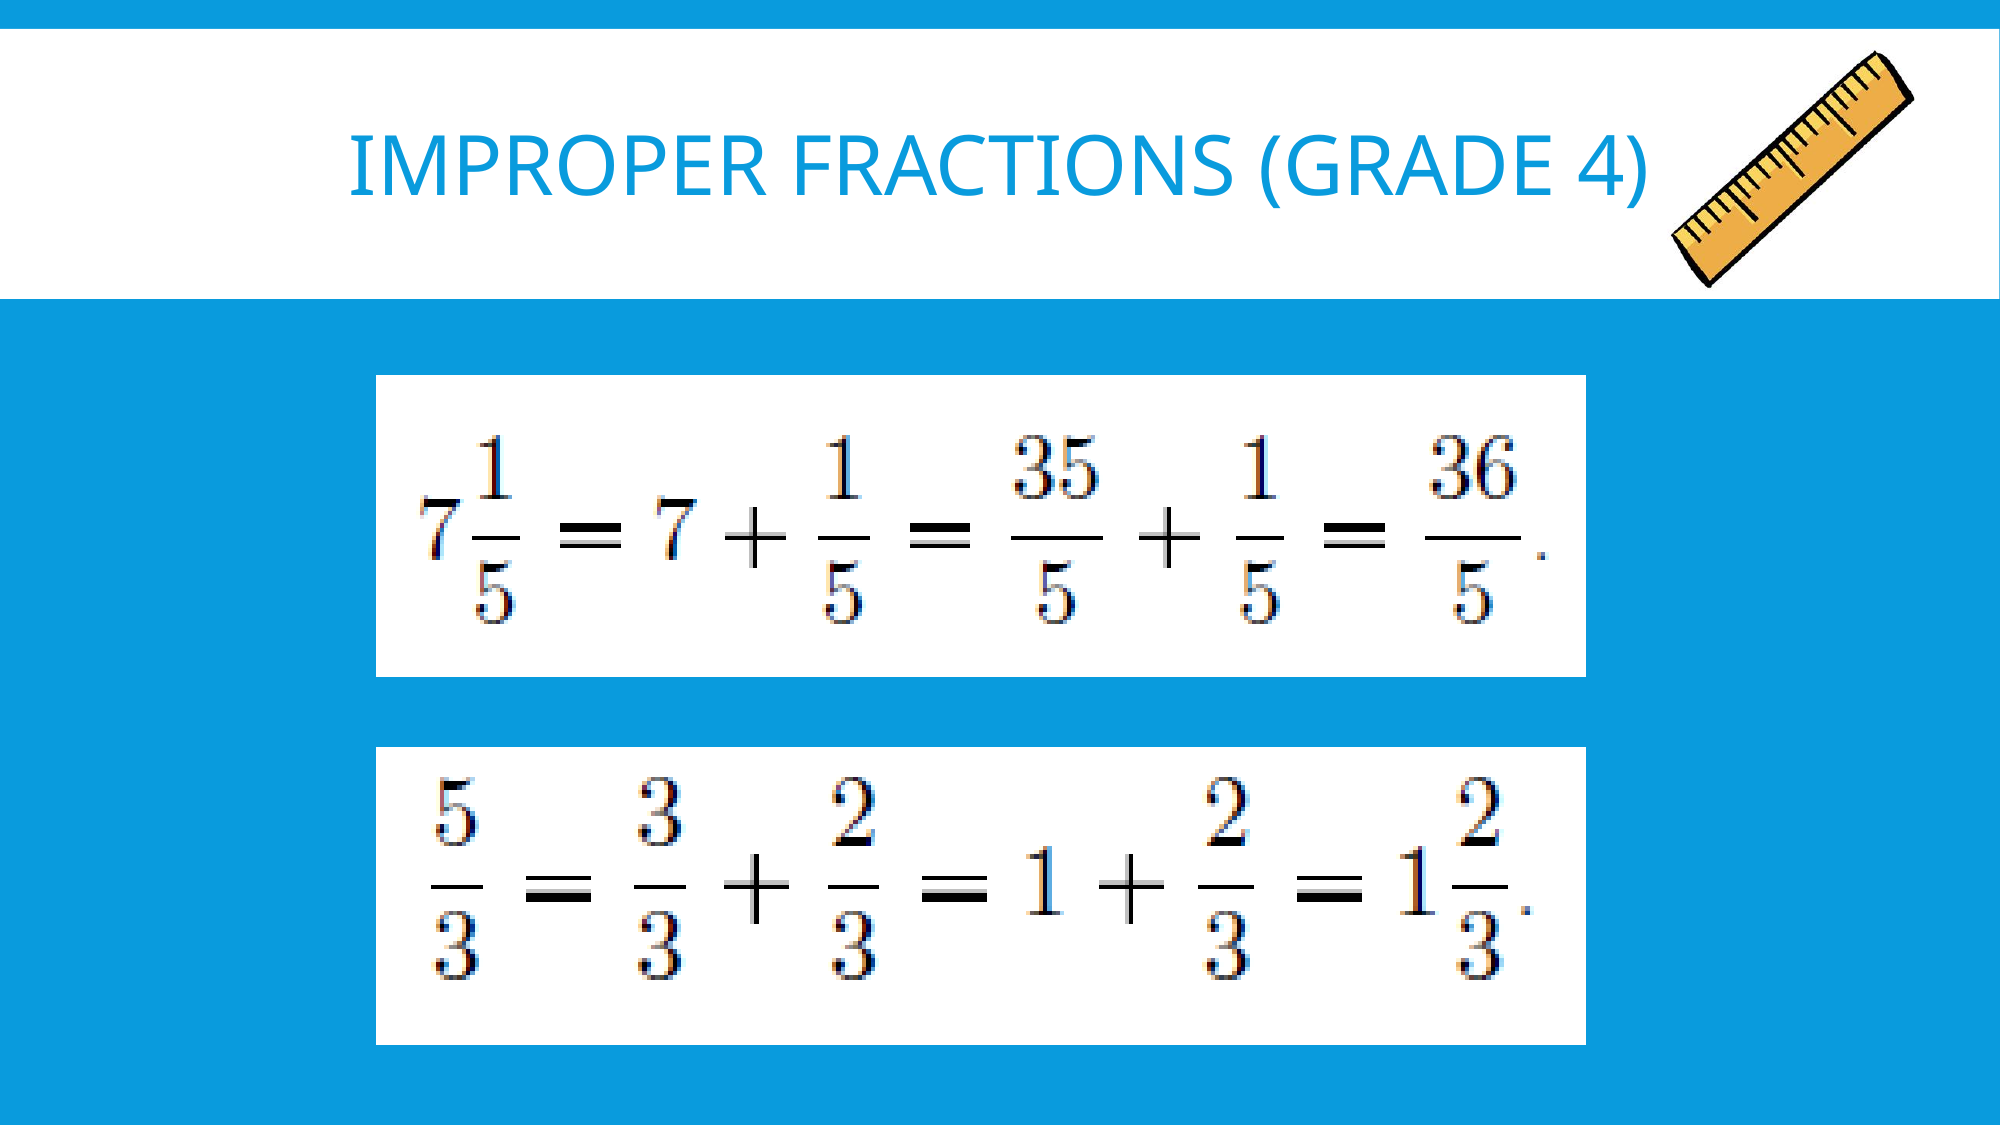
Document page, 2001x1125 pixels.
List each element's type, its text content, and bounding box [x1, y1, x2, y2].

title Improper fractions (grade 4) [197, 46, 1660, 295]
picture [1667, 43, 1919, 294]
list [376, 374, 1586, 677]
picture [377, 748, 1585, 1044]
